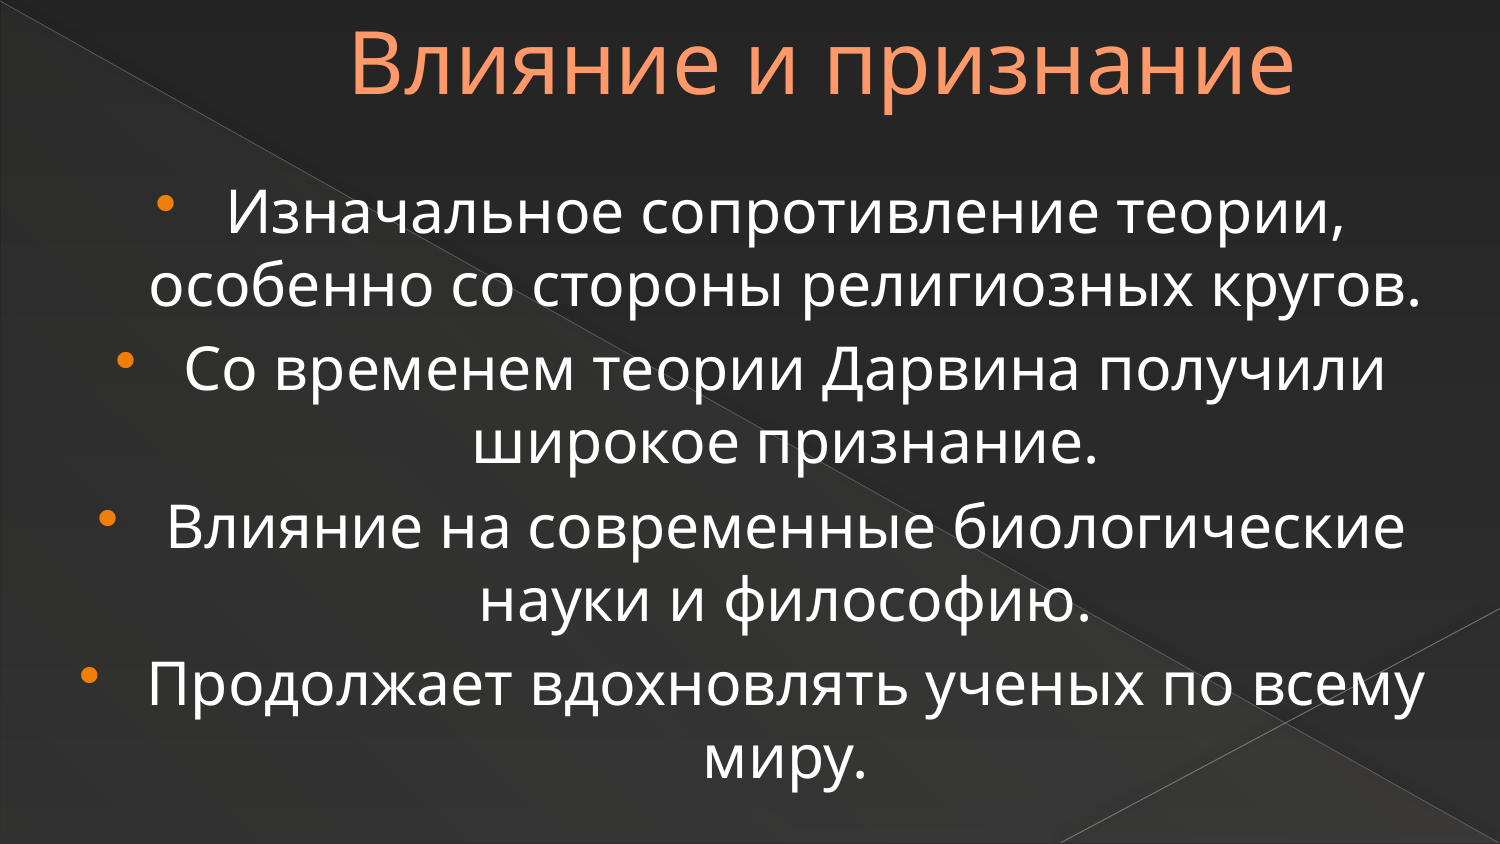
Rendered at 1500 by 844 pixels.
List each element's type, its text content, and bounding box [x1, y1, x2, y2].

title Влияние и признание [11, 0, 1500, 146]
list Изначальное сопротивление теории, особенно со стороны религиозных кругов. Со временем теории Дарвина получили широкое признание. Влияние на современные биологические науки и философию. Продолжает вдохновлять ученых по всему миру. [0, 165, 1500, 800]
